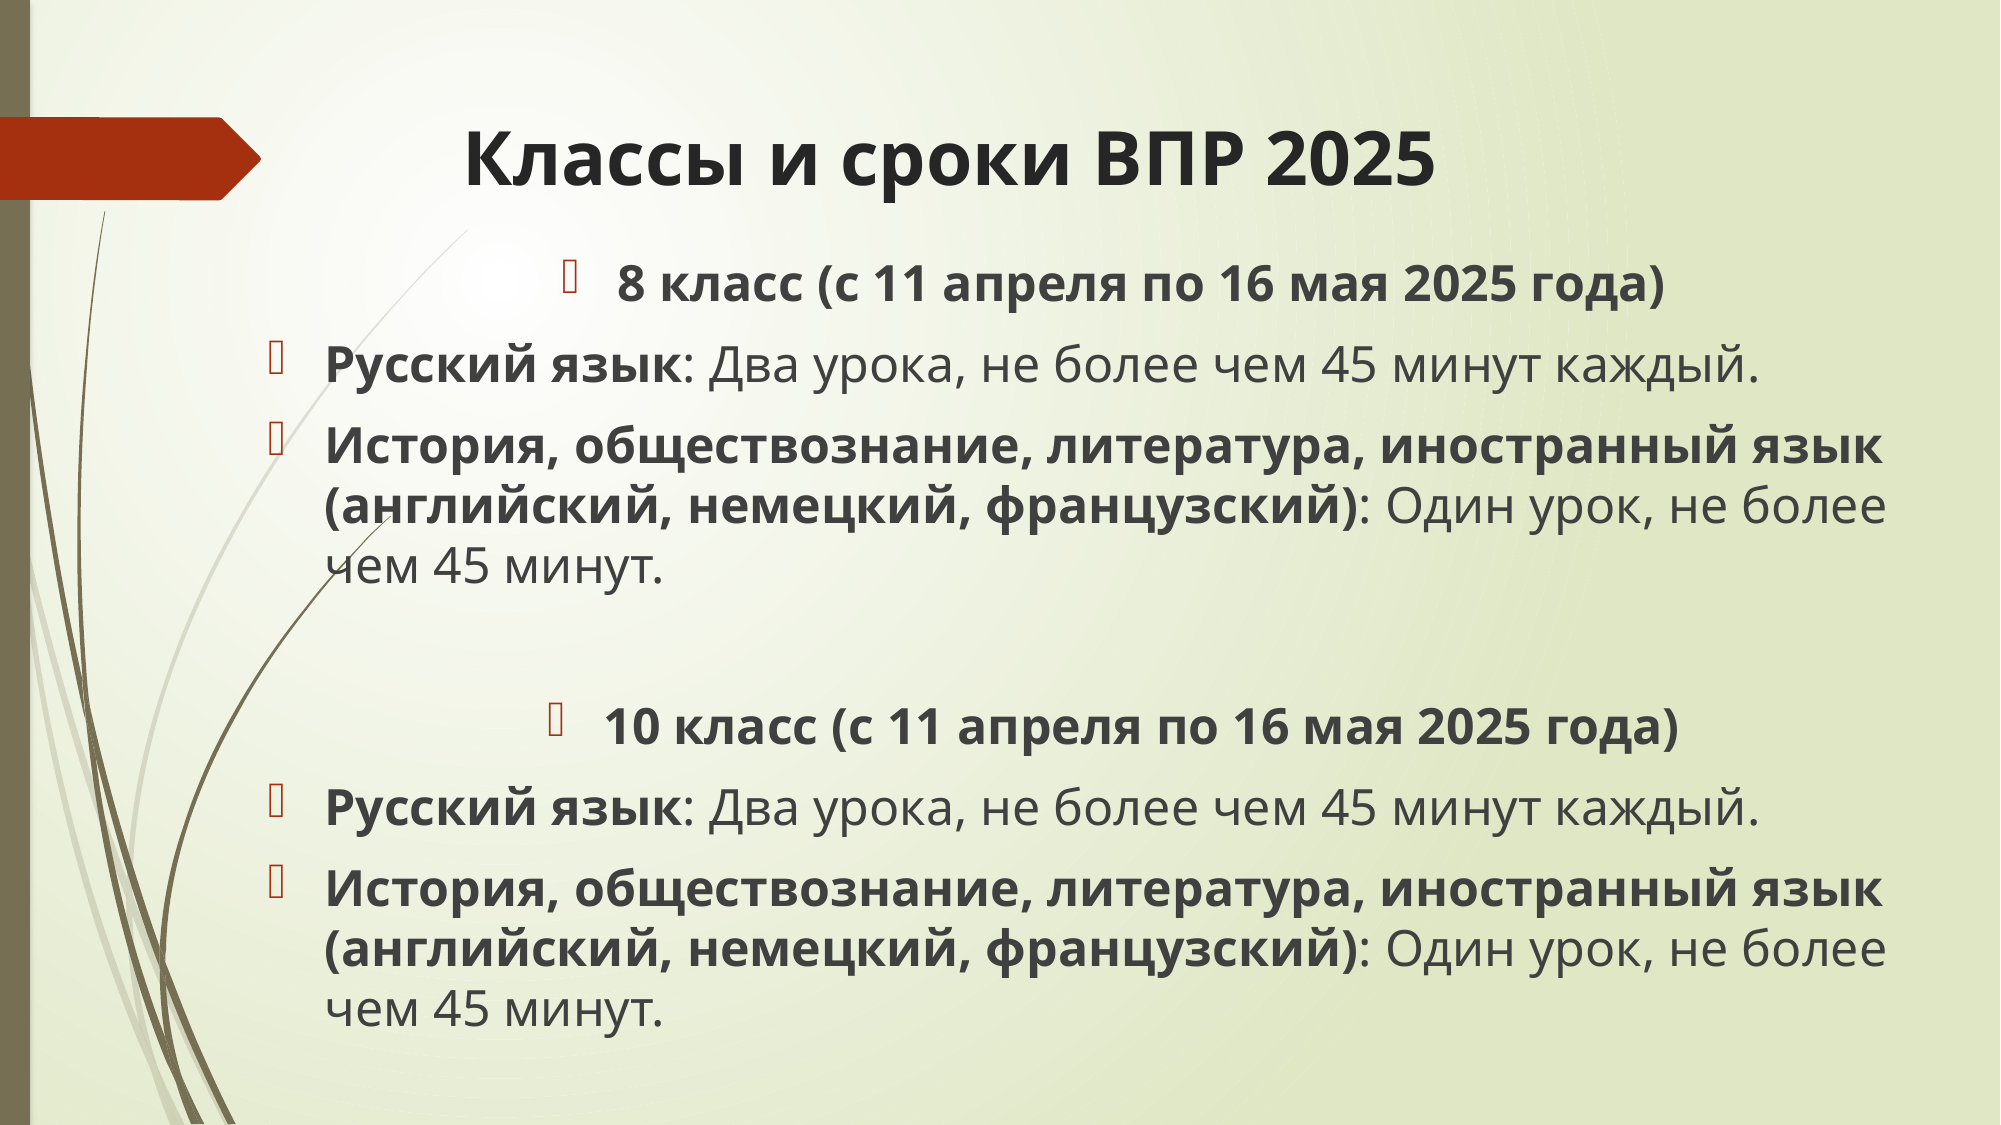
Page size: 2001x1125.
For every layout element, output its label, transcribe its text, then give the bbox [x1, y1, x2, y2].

title Классы и сроки ВПР 2025 [447, 102, 1888, 227]
list 8 класс (с 11 апреля по 16 мая 2025 года) Русский язык: Два урока, не более чем 45 минут каждый. История, обществознание, литература, иностранный язык (английский, немецкий, французский): Один урок, не более чем 45 минут. 10 класс (с 11 апреля по 16 мая 2025 года) Русский язык: Два урока, не более чем 45 минут каждый. История, обществознание, литература, иностранный язык (английский, немецкий, французский): Один урок, не более чем 45 минут. [252, 244, 1975, 1097]
